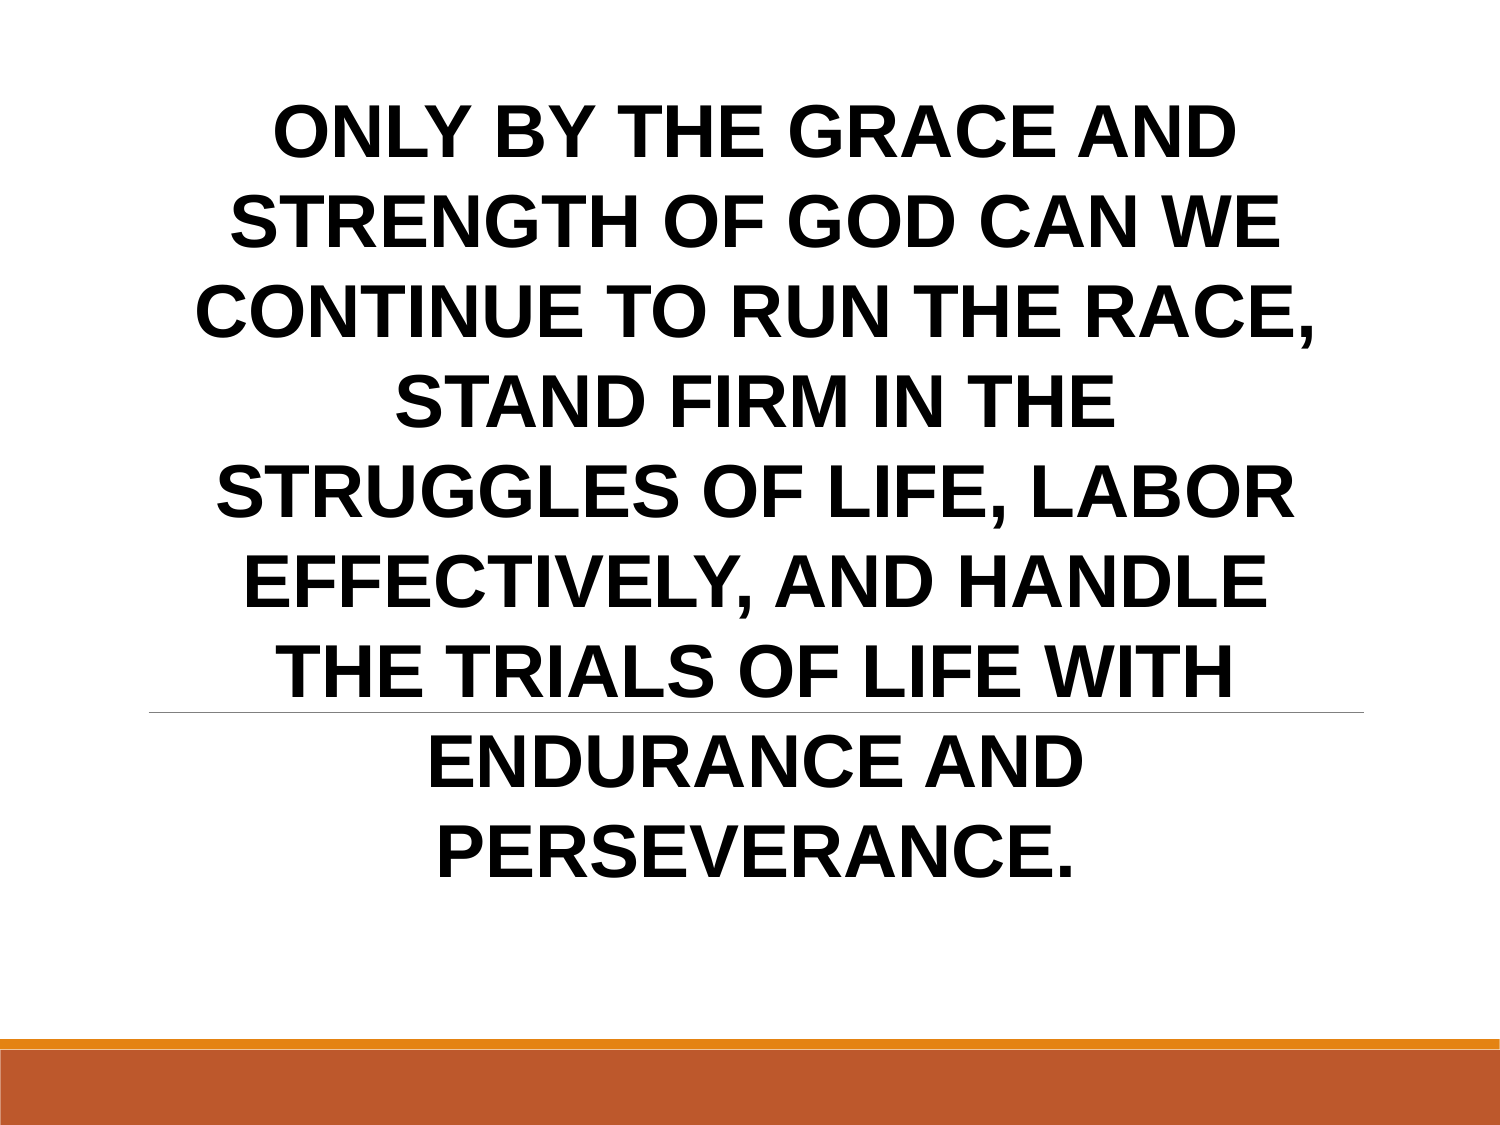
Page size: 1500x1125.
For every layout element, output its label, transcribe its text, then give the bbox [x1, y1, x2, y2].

text_box ONLY BY THE GRACE AND STRENGTH OF GOD CAN WE CONTINUE TO RUN THE RACE, STAND FIRM IN THE STRUGGLES OF LIFE, LABOR EFFECTIVELY, AND HANDLE THE TRIALS OF LIFE WITH ENDURANCE AND PERSEVERANCE. [174, 74, 1338, 990]
